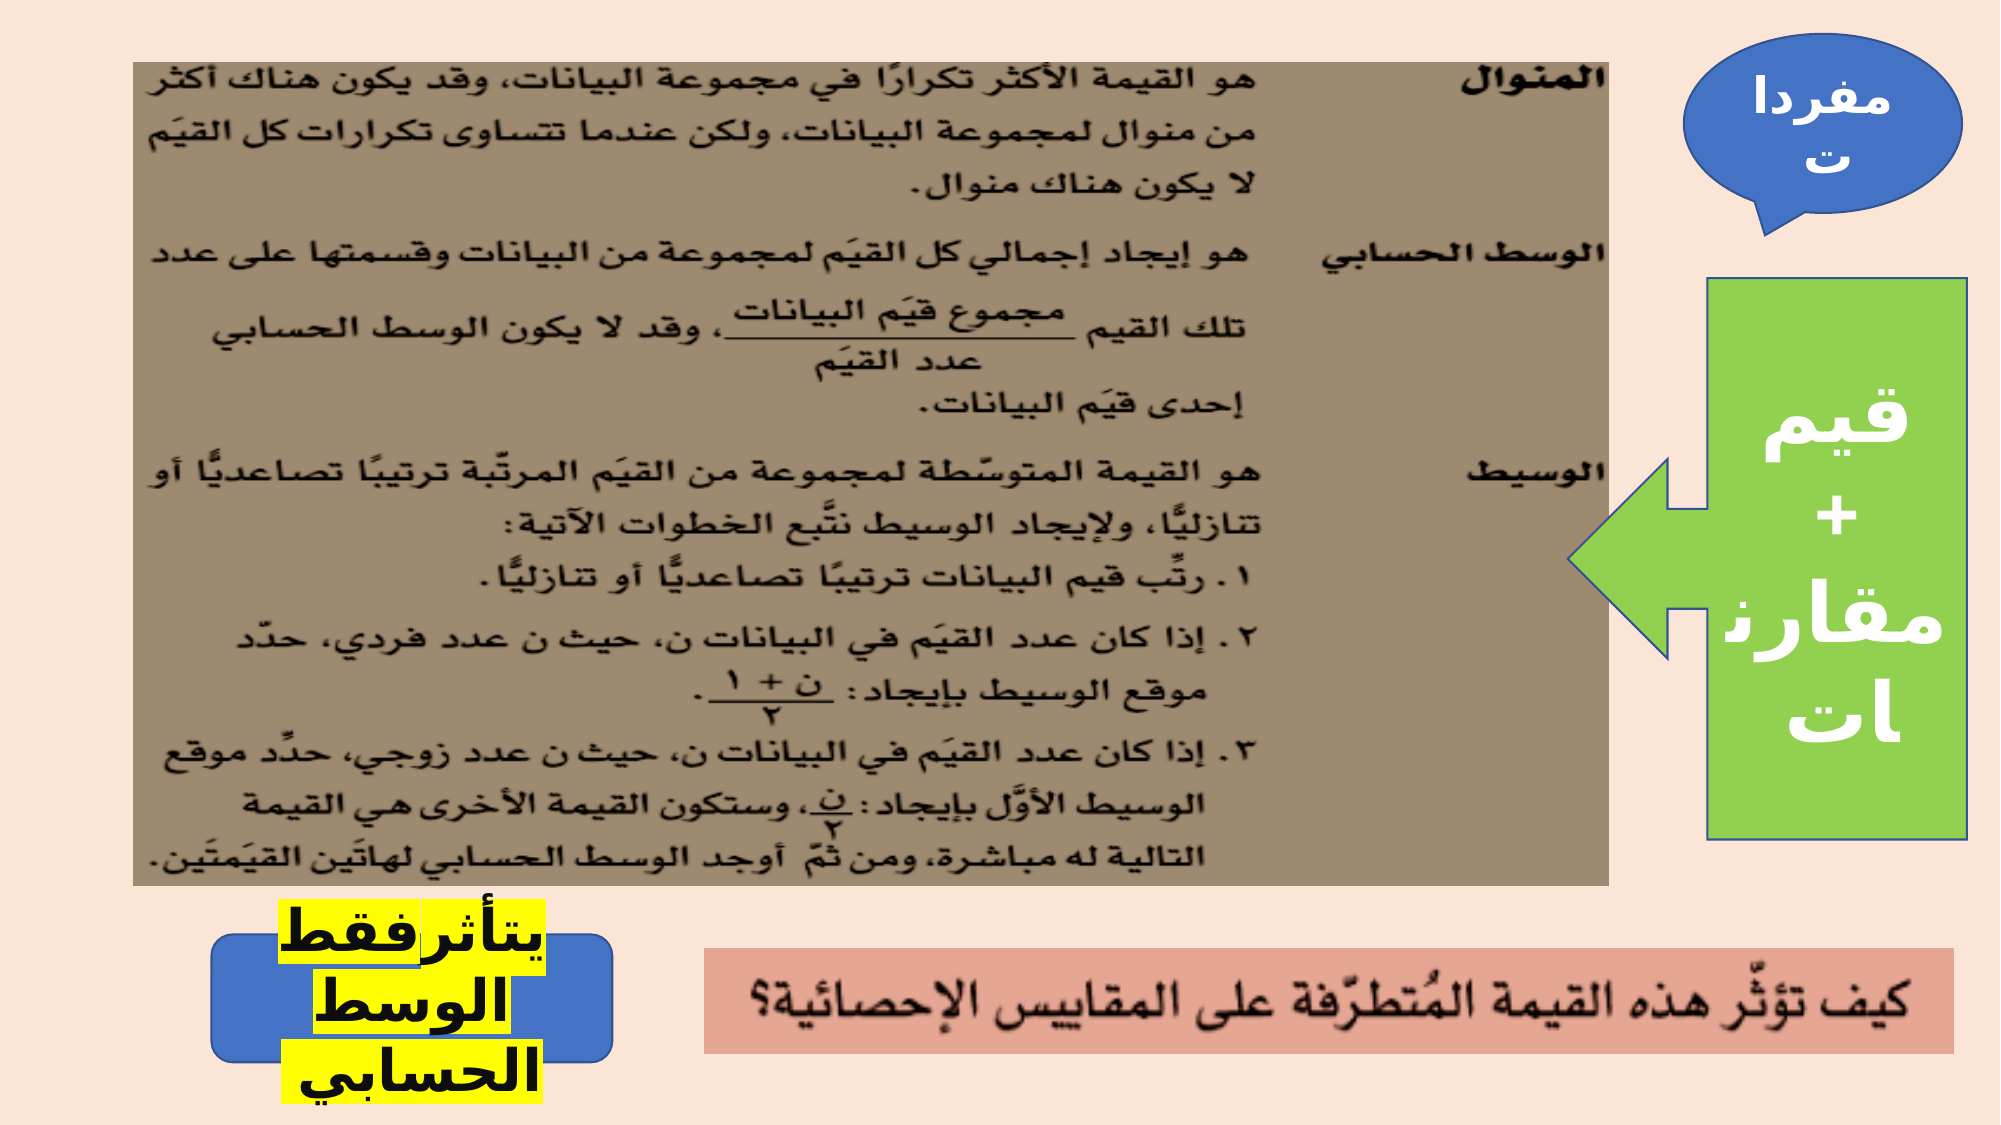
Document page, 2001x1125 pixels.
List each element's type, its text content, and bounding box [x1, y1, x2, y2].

text_box مفردات [1682, 32, 1964, 237]
picture [704, 948, 1953, 1054]
picture [132, 62, 1609, 886]
text_box قيم + مقارنات [1609, 277, 1968, 841]
text_box يتأثرفقط الوسط الحسابي [210, 933, 614, 1064]
